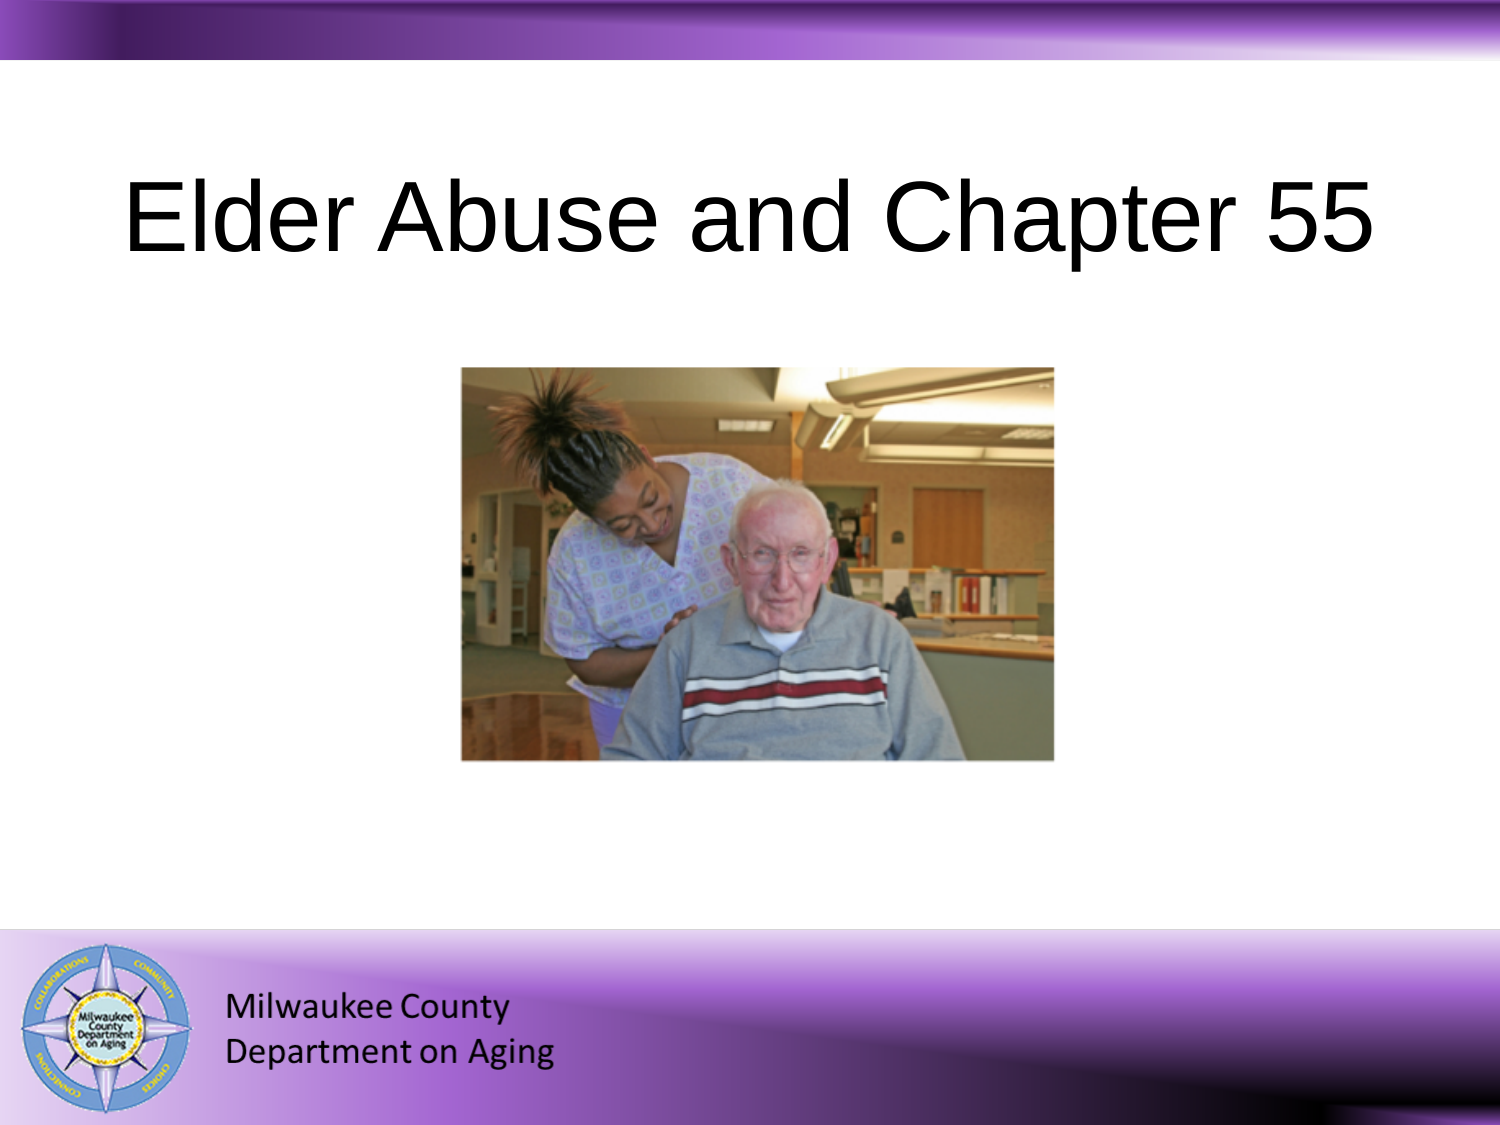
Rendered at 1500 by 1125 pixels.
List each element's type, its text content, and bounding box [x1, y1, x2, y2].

title Elder Abuse and Chapter 55 [103, 86, 1397, 299]
picture [0, 0, 1500, 1125]
list [103, 299, 1397, 1014]
